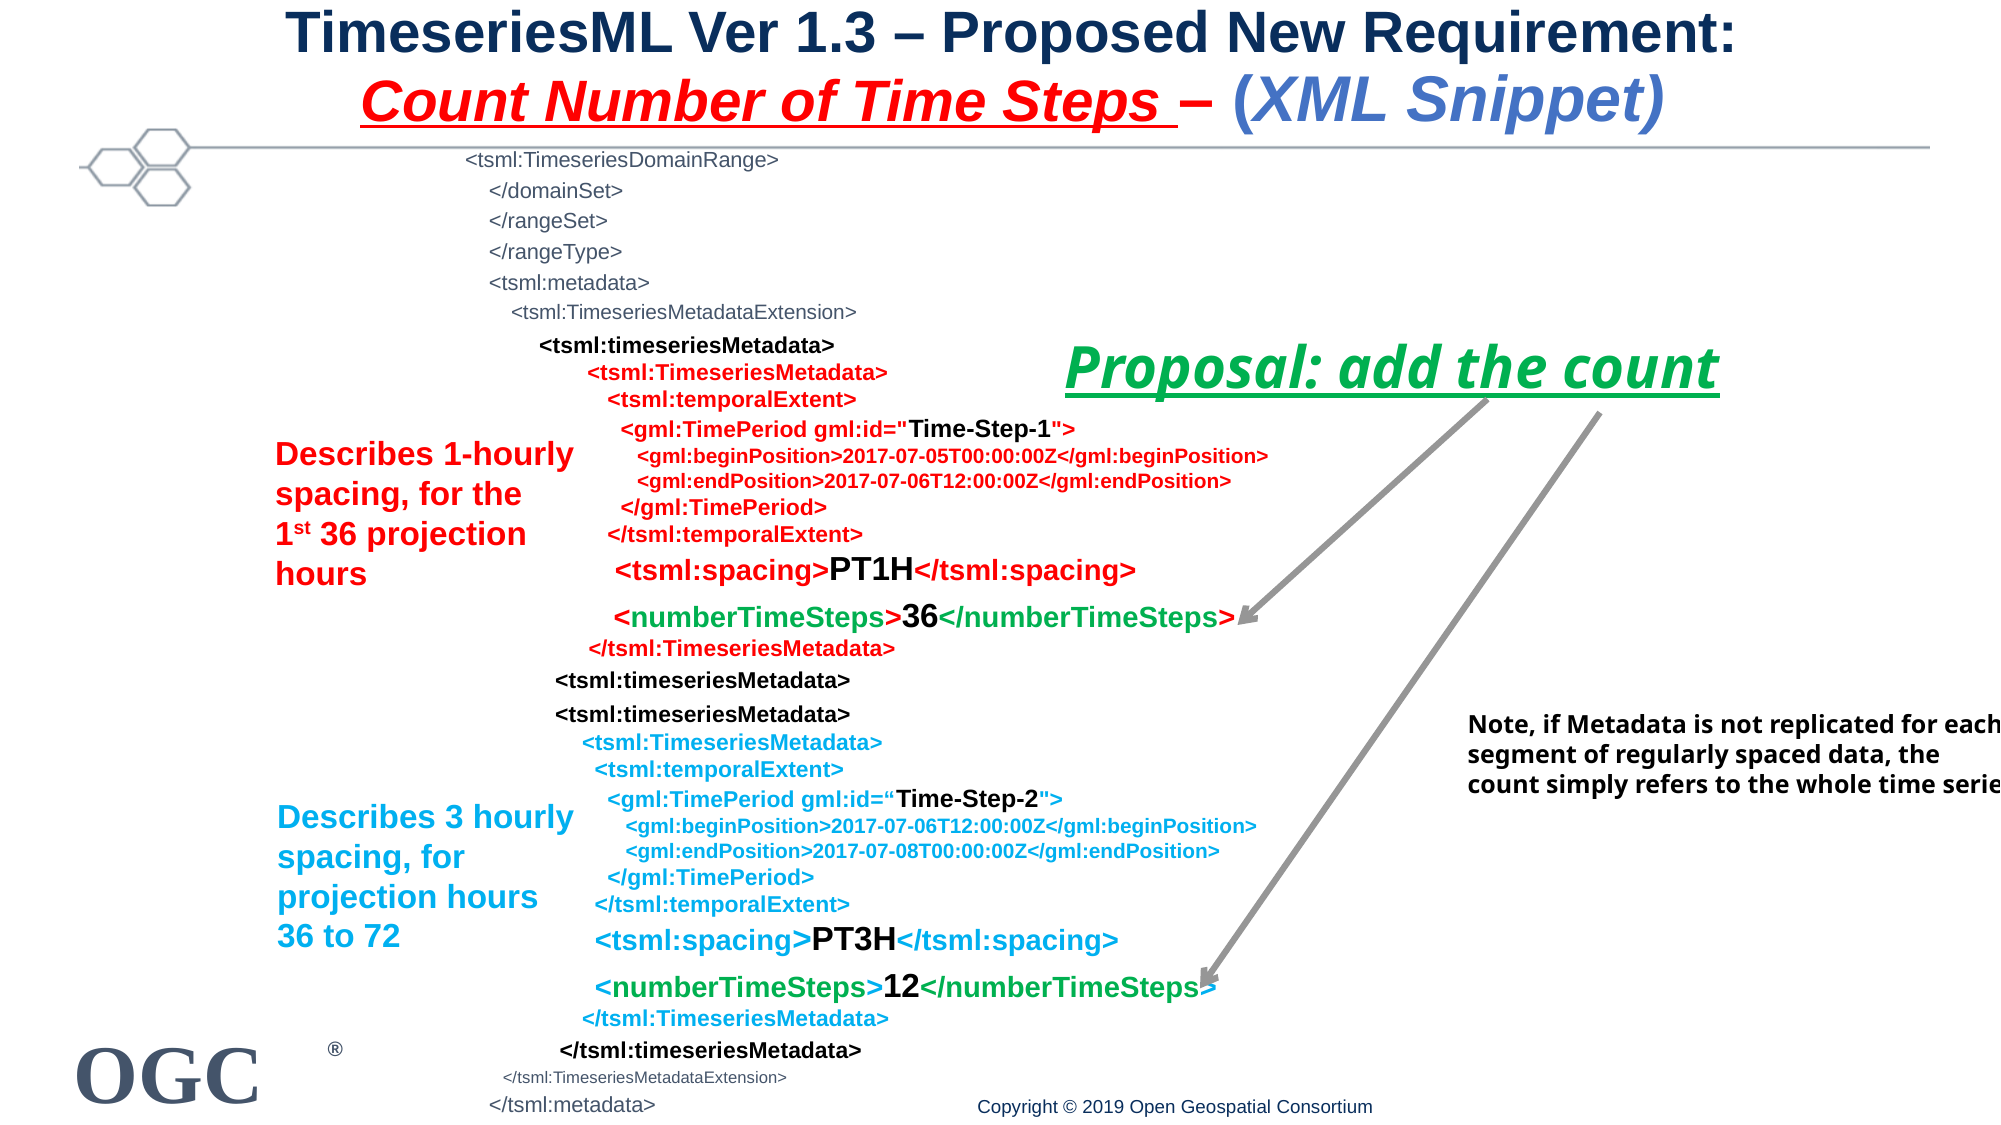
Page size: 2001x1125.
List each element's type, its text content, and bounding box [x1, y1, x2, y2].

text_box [1199, 412, 1601, 989]
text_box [1237, 398, 1488, 410]
text_box Describes 1-hourly spacing, for the 1st 36 projection hours [258, 422, 587, 602]
text_box Proposal: add the count [1049, 323, 1801, 472]
title TimeseriesML Ver 1.3 – Proposed New Requirement: Count Number of Time Steps – (XML Snippet) [237, 0, 1788, 138]
footer Copyright © 2019 Open Geospatial Consortium [912, 1087, 1438, 1125]
text_box Describes 3 hourly spacing, for projection hours 36 to 72 [260, 785, 587, 977]
picture [1838, 127, 1930, 208]
list <tsml:TimeseriesDomainRange> </domainSet> </rangeSet> </rangeType> <tsml:metadata> <tsml:TimeseriesMetadataExtension> <tsml:timeseriesMetadata> <tsml:TimeseriesMetadata> <tsml:temporalExtent> <gml:TimePeriod gml:id="Time-Step-1"> <gml:beginPosition>2017-07-05T00:00:00Z</gml:beginPosition> <gml:endPosition>2017-07-06T12:00:00Z</gml:endPosition> </gml:TimePeriod> </tsml:temporalExtent> <tsml:spacing>PT1H</tsml:spacing> <numberTimeSteps>36</numberTimeSteps> </tsml:TimeseriesMetadata> <tsml:timeseriesMetadata> <tsml:timeseriesMetadata> <tsml:TimeseriesMetadata> <tsml:temporalExtent> <gml:TimePeriod gml:id=“Time-Step-2"> <gml:beginPosition>2017-07-06T12:00:00Z</gml:beginPosition> <gml:endPosition>2017-07-08T00:00:00Z</gml:endPosition> </gml:TimePeriod> </tsml:temporalExtent> <tsml:spacing>PT3H</tsml:spacing> <numberTimeSteps>12</numberTimeSteps> </tsml:TimeseriesMetadata> </tsml:timeseriesMetadata> </tsml:TimeseriesMetadataExtension> </tsml:metadata> [450, 121, 1838, 1122]
text_box Note, if Metadata is not replicated for each segment of regularly spaced data, the count simply refers to the whole time series. [1452, 700, 2000, 1033]
picture [79, 127, 450, 208]
